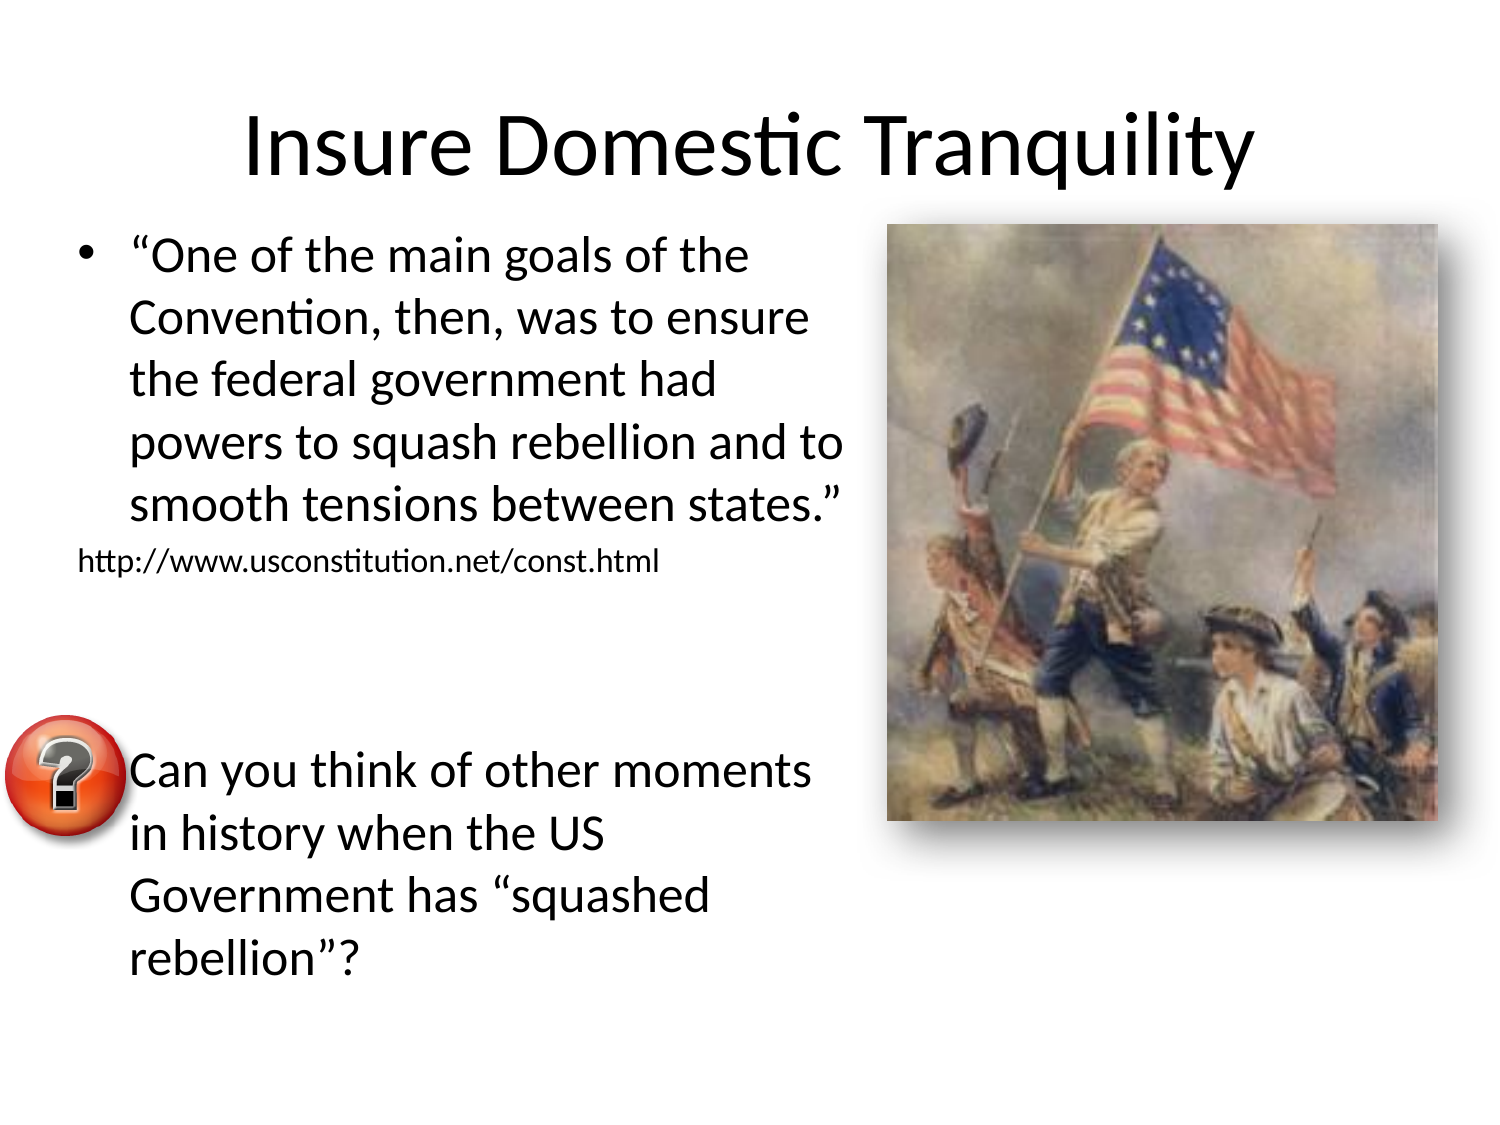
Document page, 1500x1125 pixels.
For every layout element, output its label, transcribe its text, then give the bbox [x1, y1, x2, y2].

picture [0, 712, 138, 851]
picture [887, 224, 1438, 822]
list “One of the main goals of the Convention, then, was to ensure the federal government had powers to squash rebellion and to smooth tensions between states.” http://www.usconstitution.net/const.html Can you think of other moments in history when the US Government has “squashed rebellion”? [62, 212, 863, 1025]
title Insure Domestic Tranquility [75, 45, 1425, 233]
